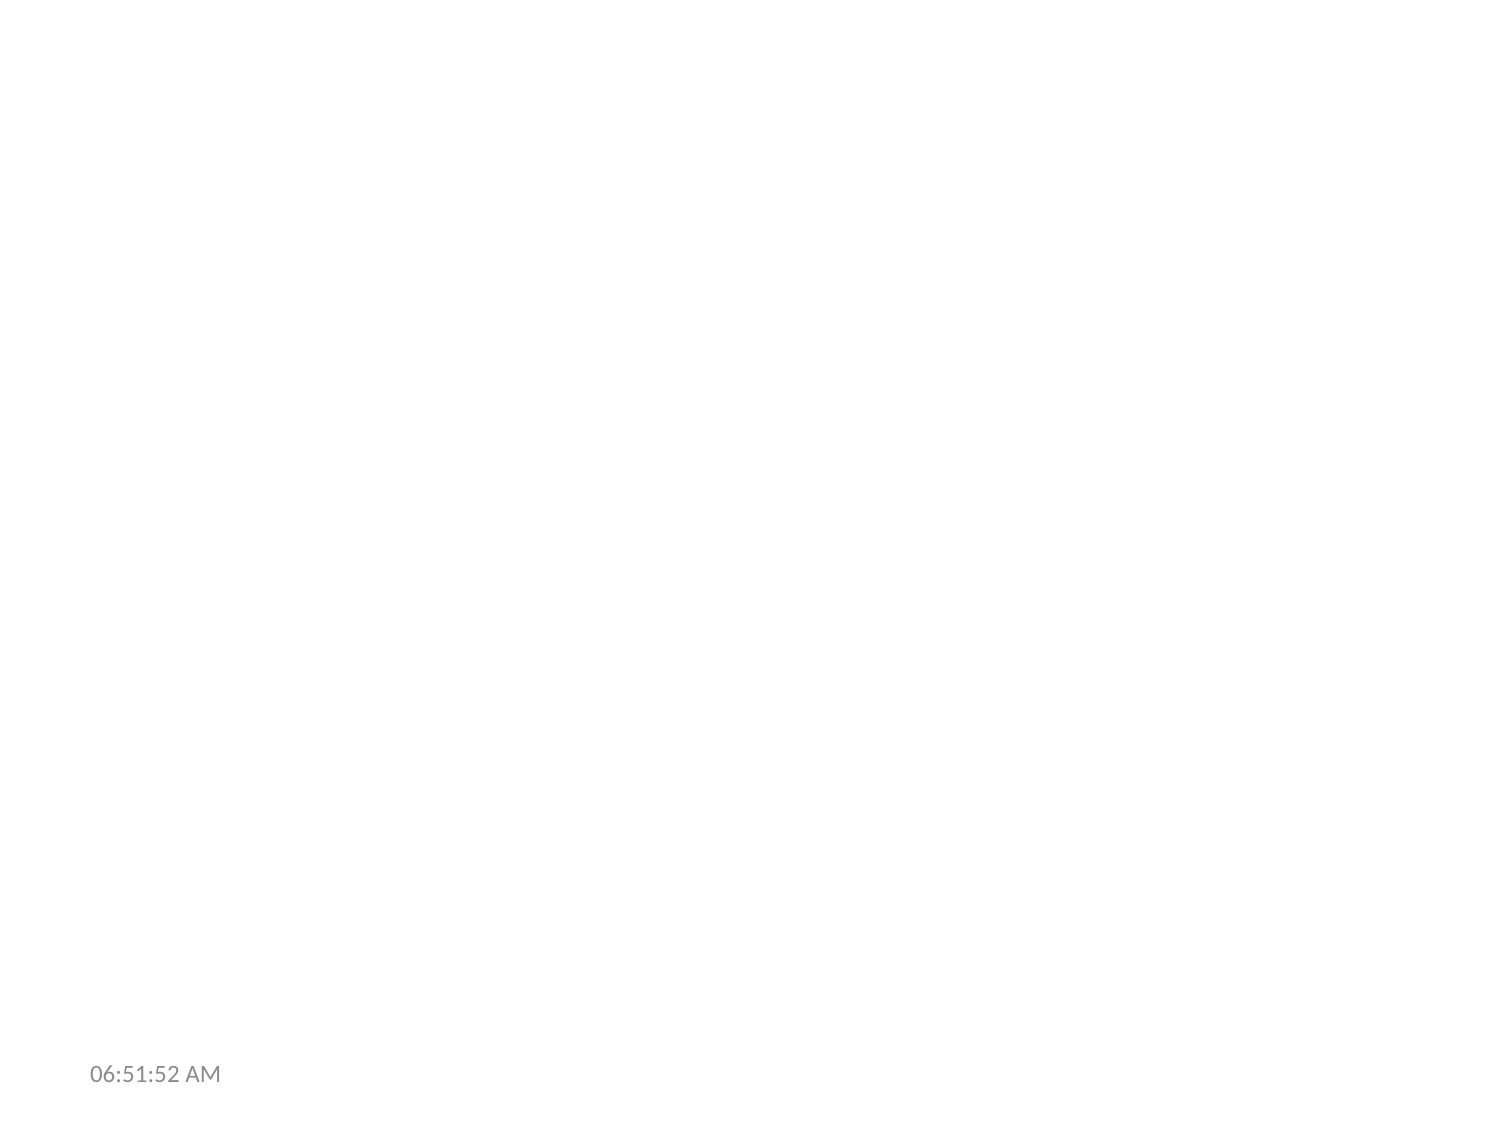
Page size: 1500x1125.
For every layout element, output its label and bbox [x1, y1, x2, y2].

slide_number [75, 1042, 425, 1103]
